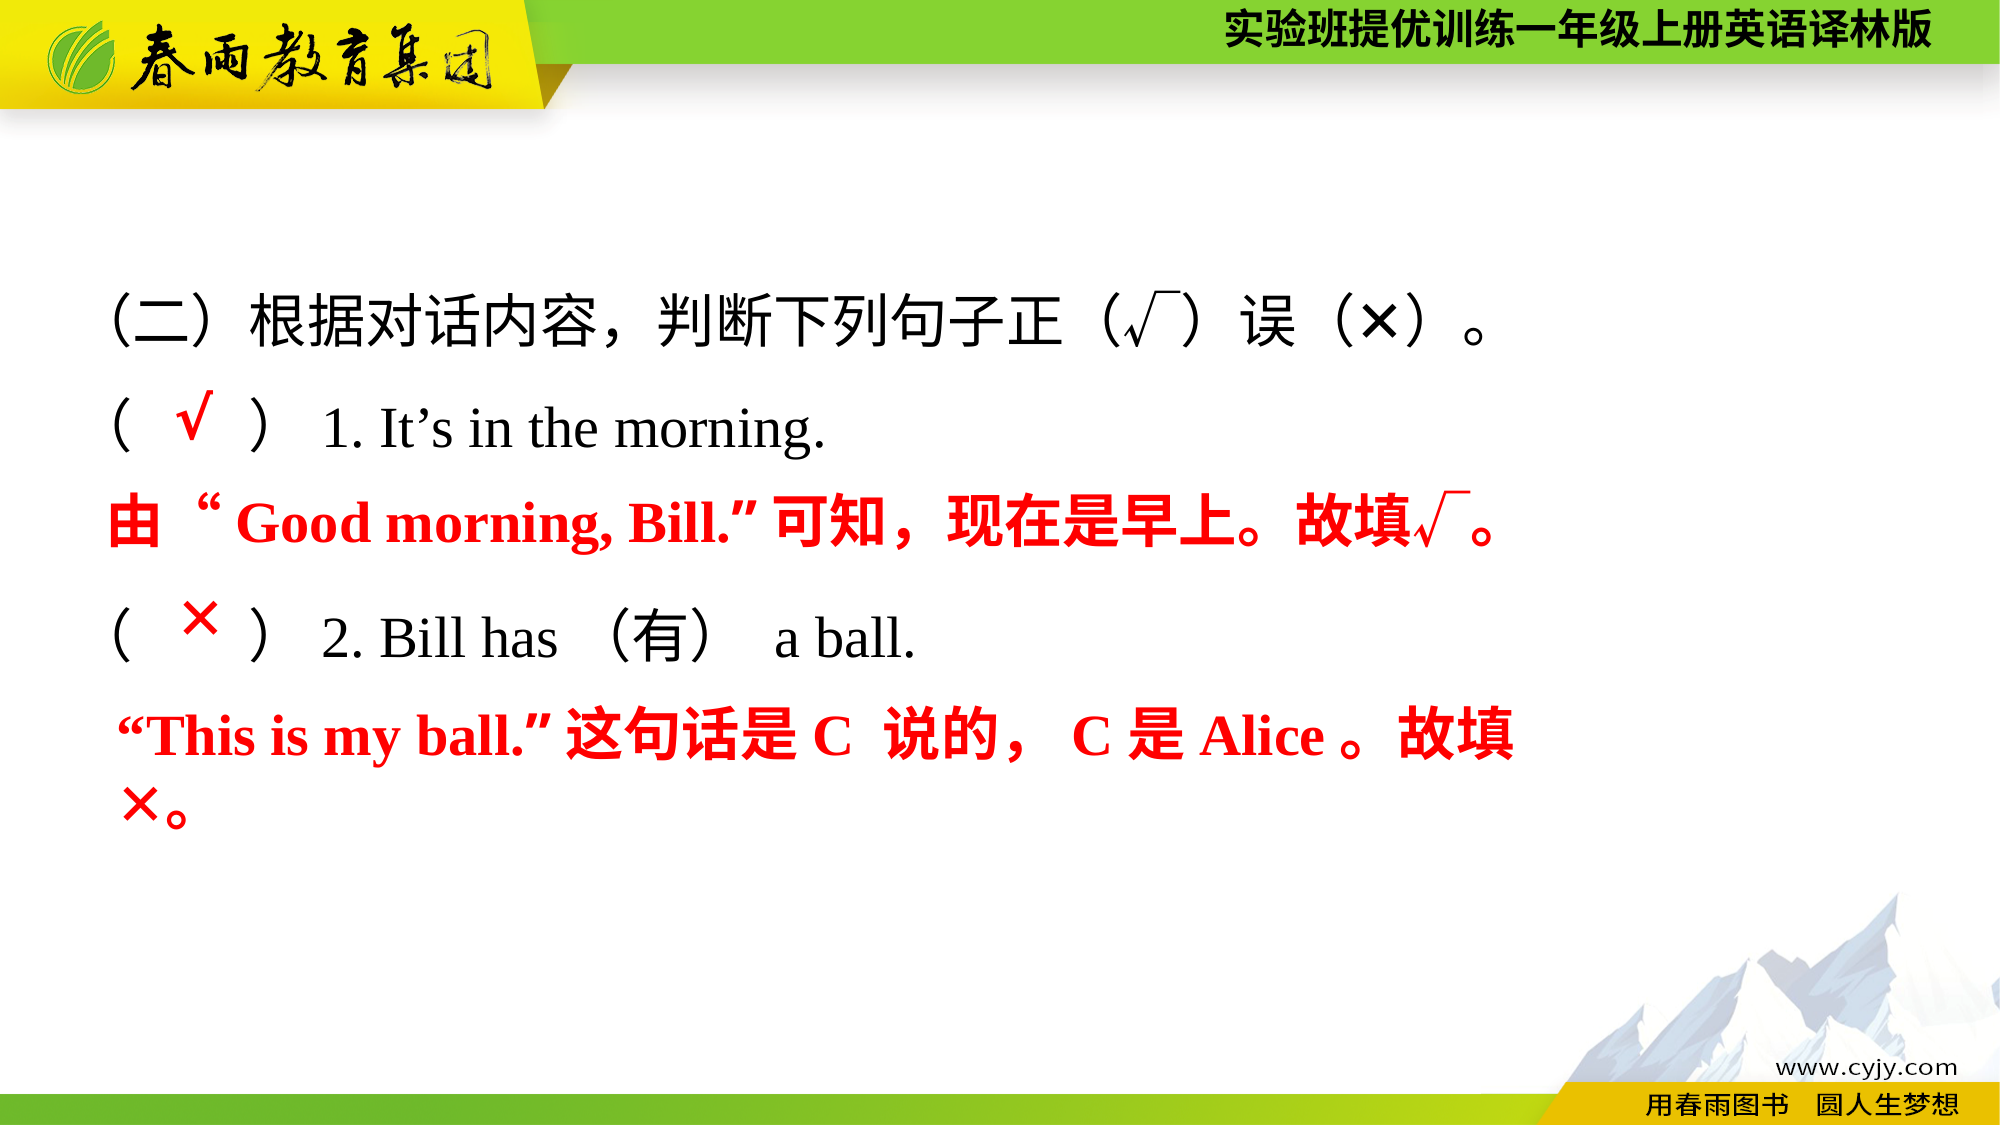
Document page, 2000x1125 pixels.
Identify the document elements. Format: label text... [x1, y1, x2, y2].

text_box “This is my ball.”这句话是C 说的，C是Alice。故填✕。 [102, 689, 1591, 844]
list （二）根据对话内容，判断下列句子正（√）误（✕）。 （ ）1. It’s in the morning. （ ）2. Bill has（有） a ball. [59, 241, 1944, 681]
picture [0, 0, 2000, 1125]
text_box √ [159, 373, 229, 459]
text_box 由“Good morning, Bill.”可知，现在是早上。故填√。 [90, 476, 1544, 632]
text_box ✕ [161, 574, 240, 659]
